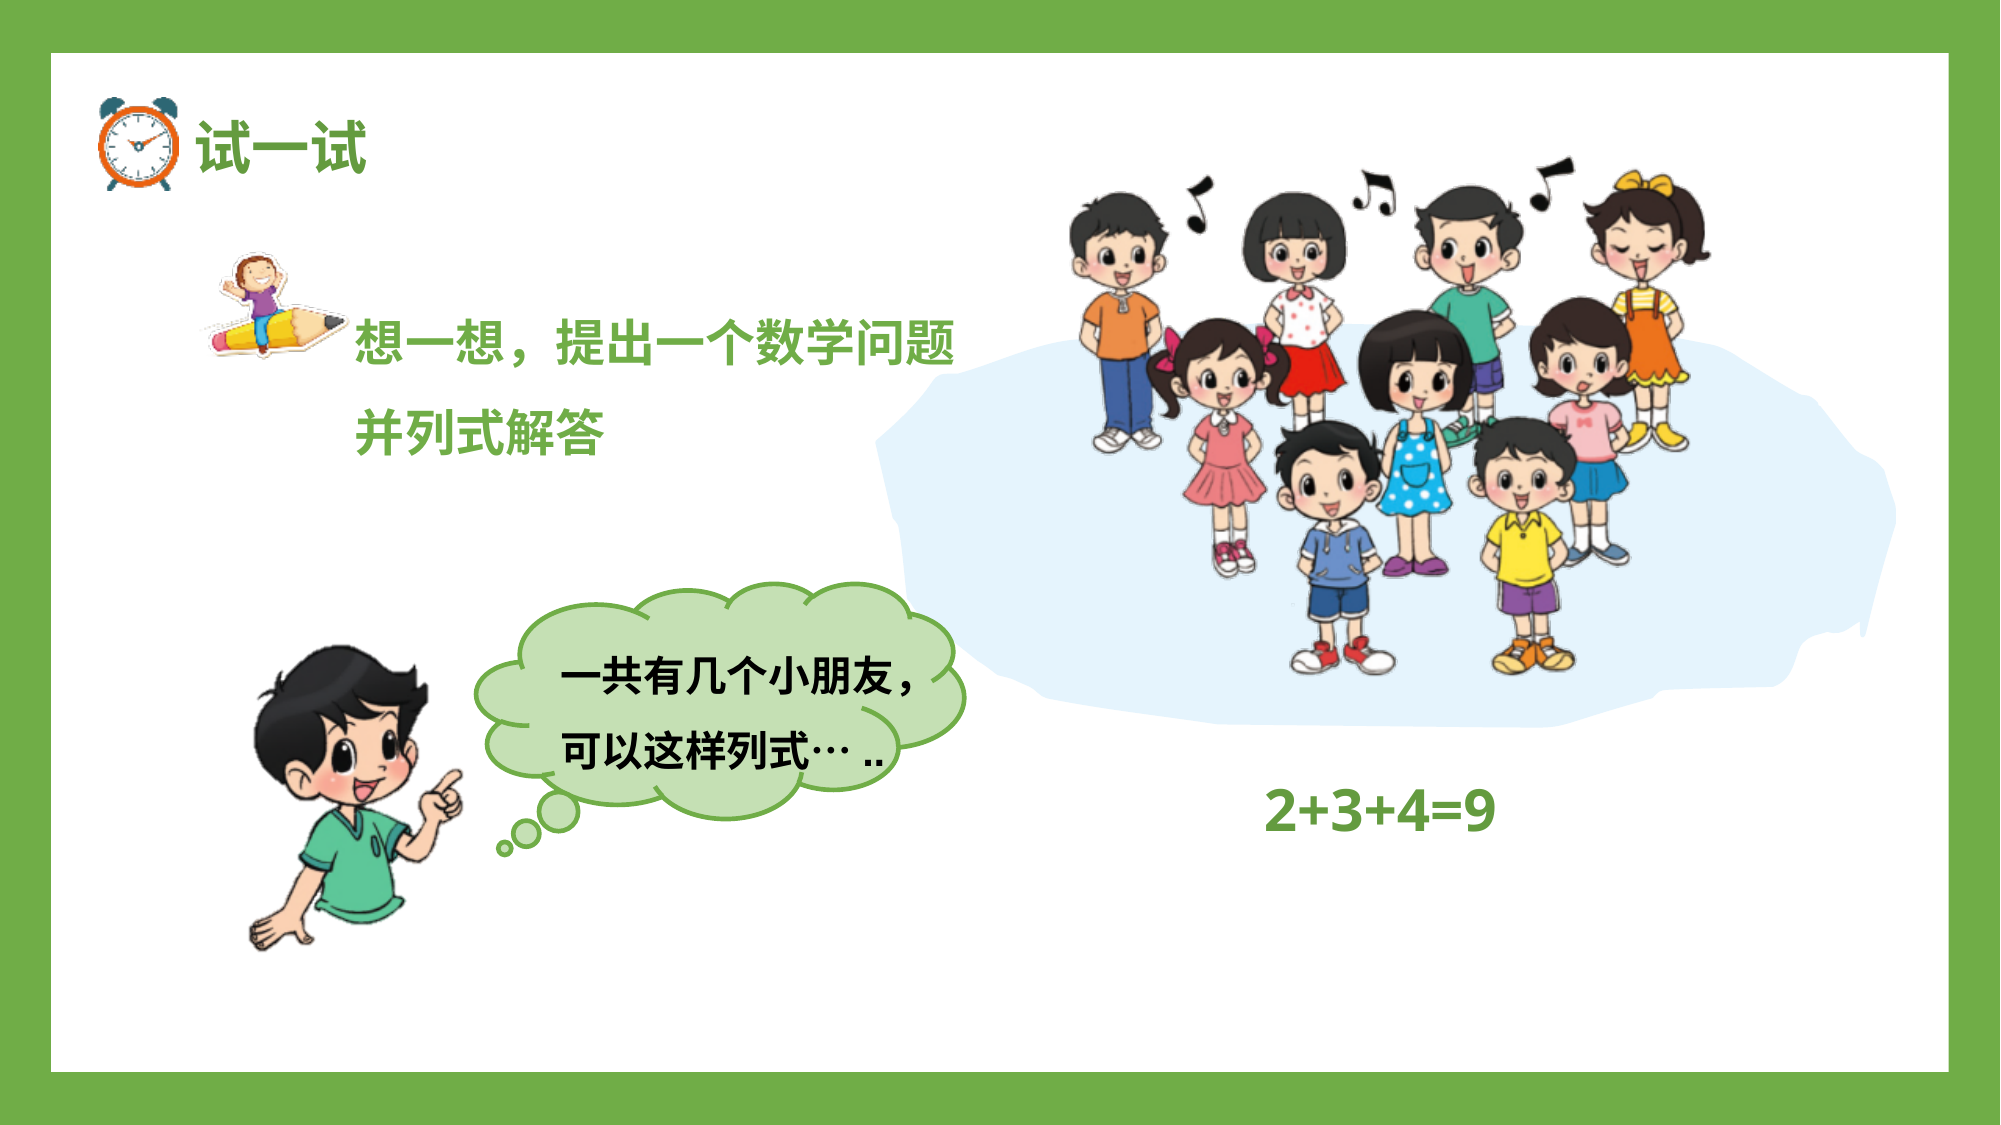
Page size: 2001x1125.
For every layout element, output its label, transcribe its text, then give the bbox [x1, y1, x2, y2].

text_box 2+3+4=9 [1179, 765, 1581, 851]
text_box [178, 239, 836, 460]
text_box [212, 583, 965, 956]
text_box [836, 134, 1925, 731]
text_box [97, 97, 554, 191]
